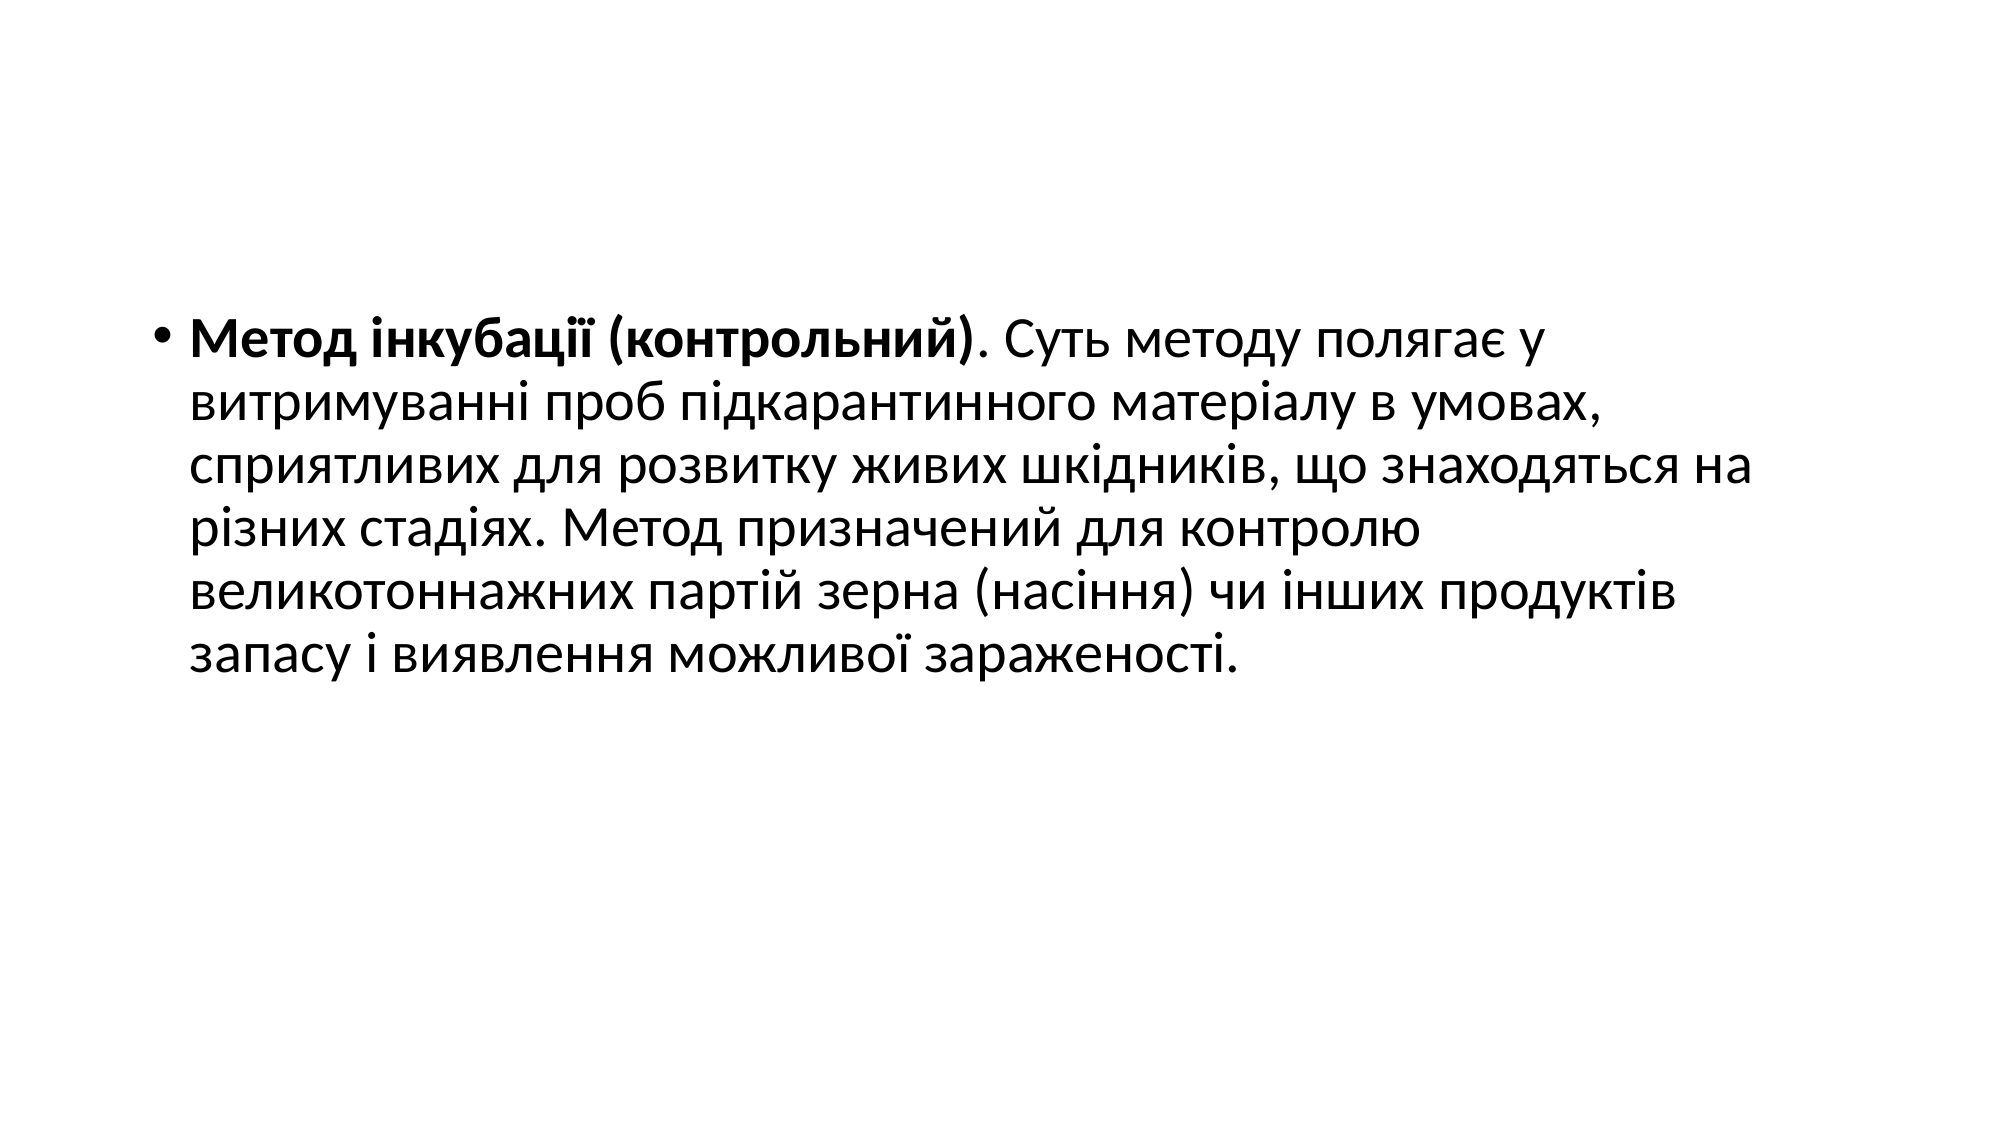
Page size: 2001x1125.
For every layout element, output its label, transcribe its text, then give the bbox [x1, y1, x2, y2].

list Метод інкубації (контрольний). Суть методу полягає у витримуванні проб підкарантинного матеріалу в умовах, сприятливих для розвитку живих шкідників, що знаходяться на різних стадіях. Метод призначений для контролю великотоннажних партій зерна (насіння) чи інших продуктів запасу і виявлення можливої зараженості. [137, 299, 1863, 1014]
